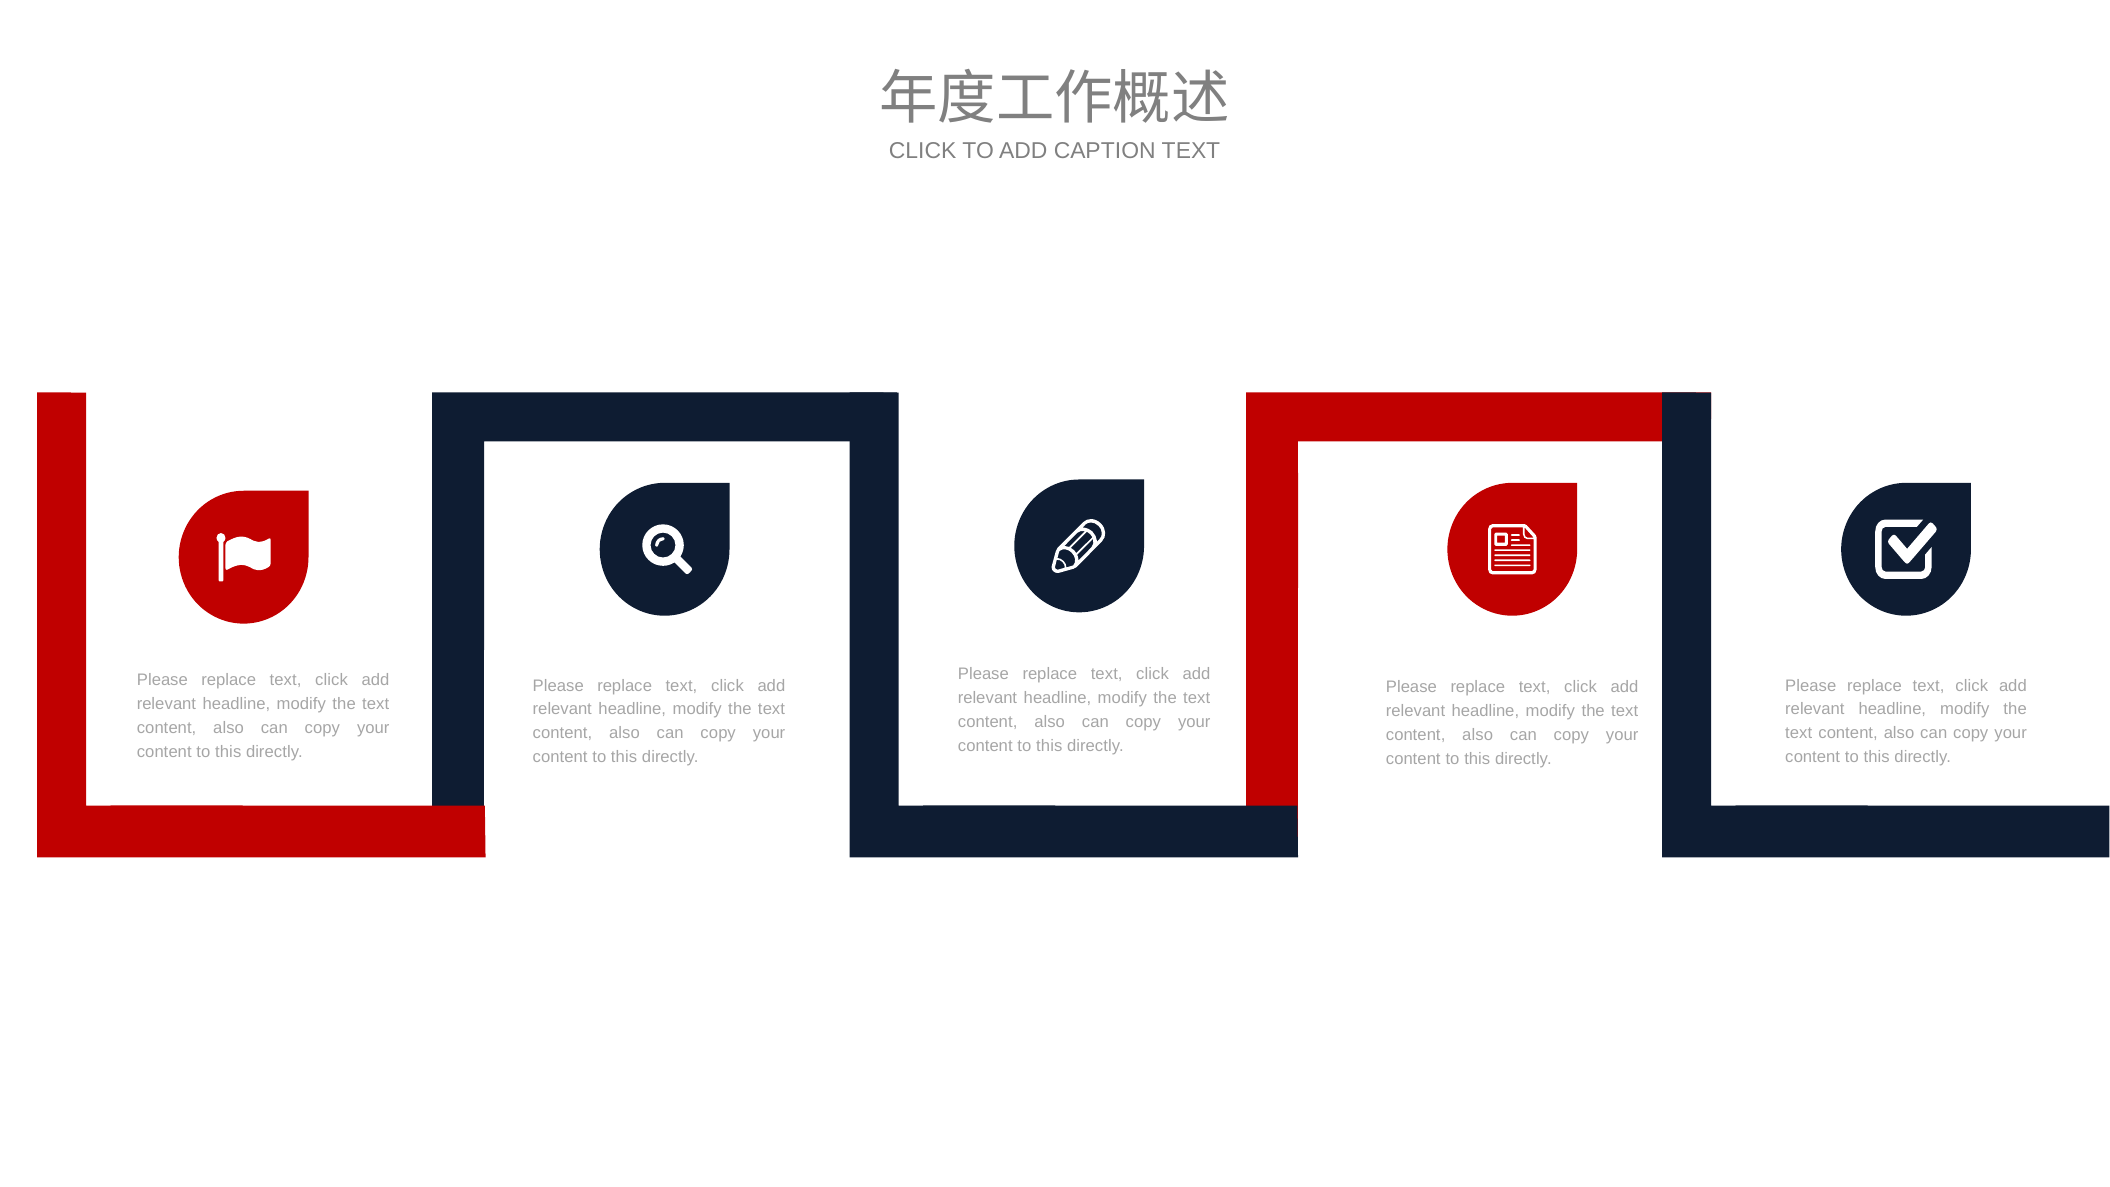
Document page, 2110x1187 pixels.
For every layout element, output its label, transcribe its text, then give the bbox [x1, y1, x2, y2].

text_box CLICK TO ADD CAPTION TEXT [865, 135, 1245, 163]
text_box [1488, 524, 1537, 575]
text_box 年度工作概述 [865, 60, 1245, 131]
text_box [37, 392, 2110, 858]
